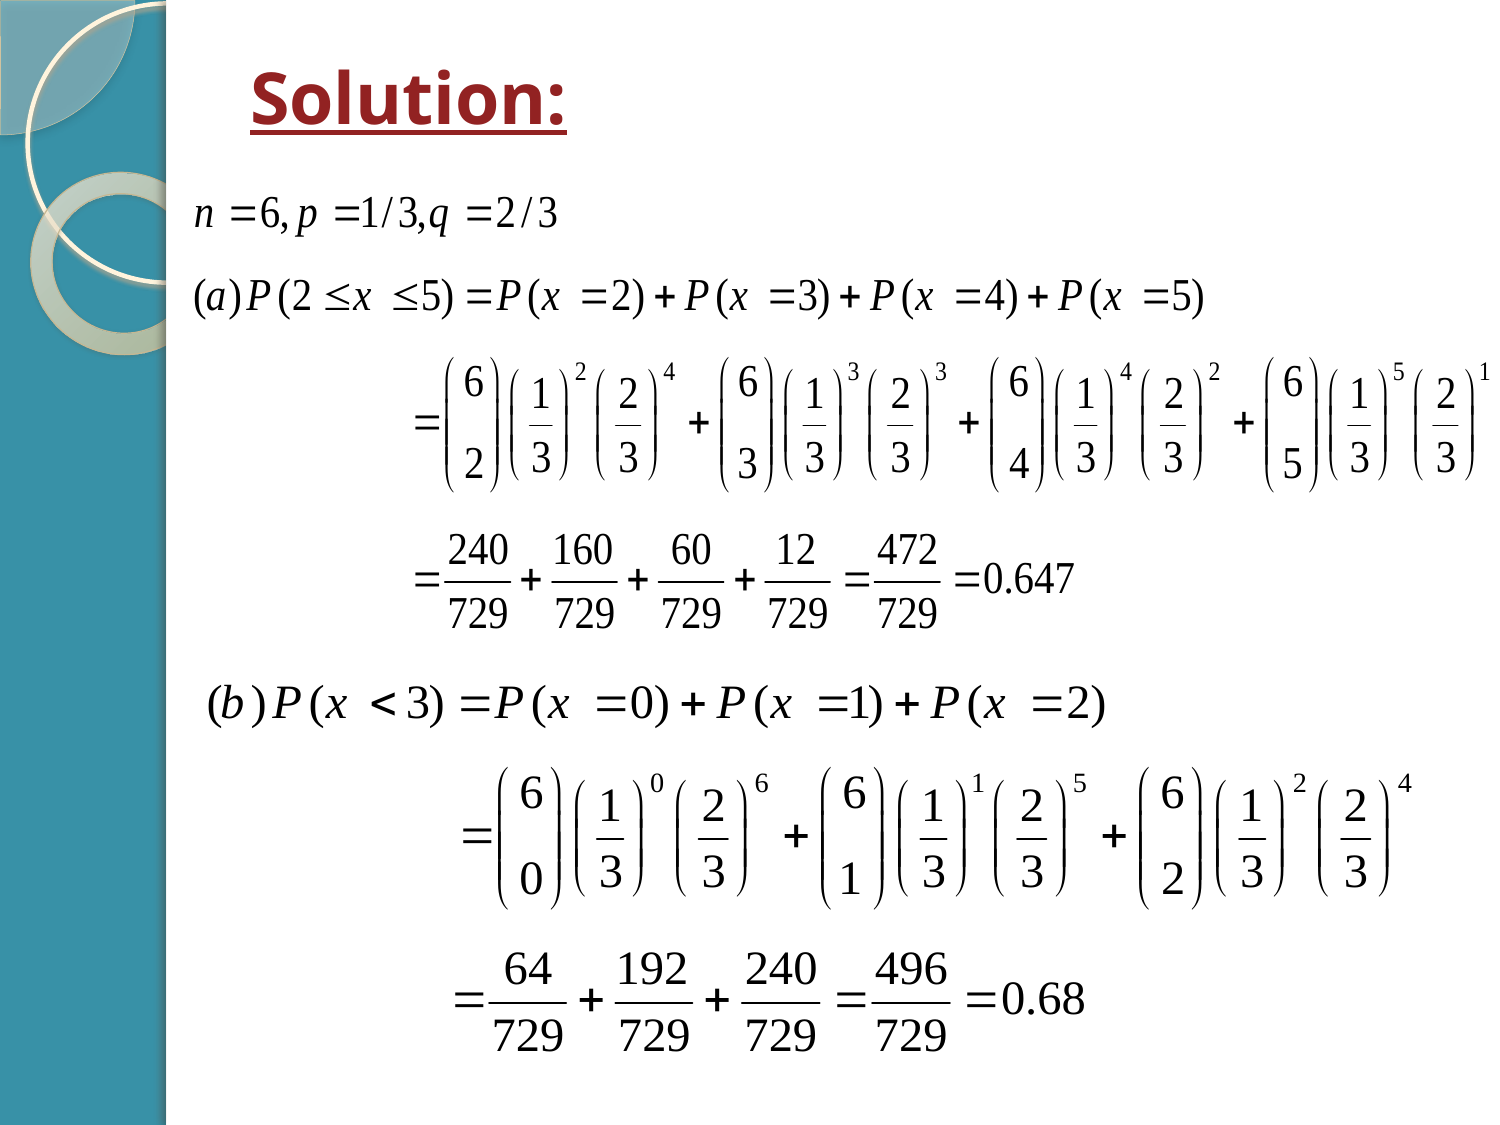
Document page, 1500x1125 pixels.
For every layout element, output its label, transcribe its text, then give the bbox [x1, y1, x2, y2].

title Solution: [235, 45, 1466, 184]
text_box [187, 187, 1500, 638]
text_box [199, 674, 1426, 1063]
